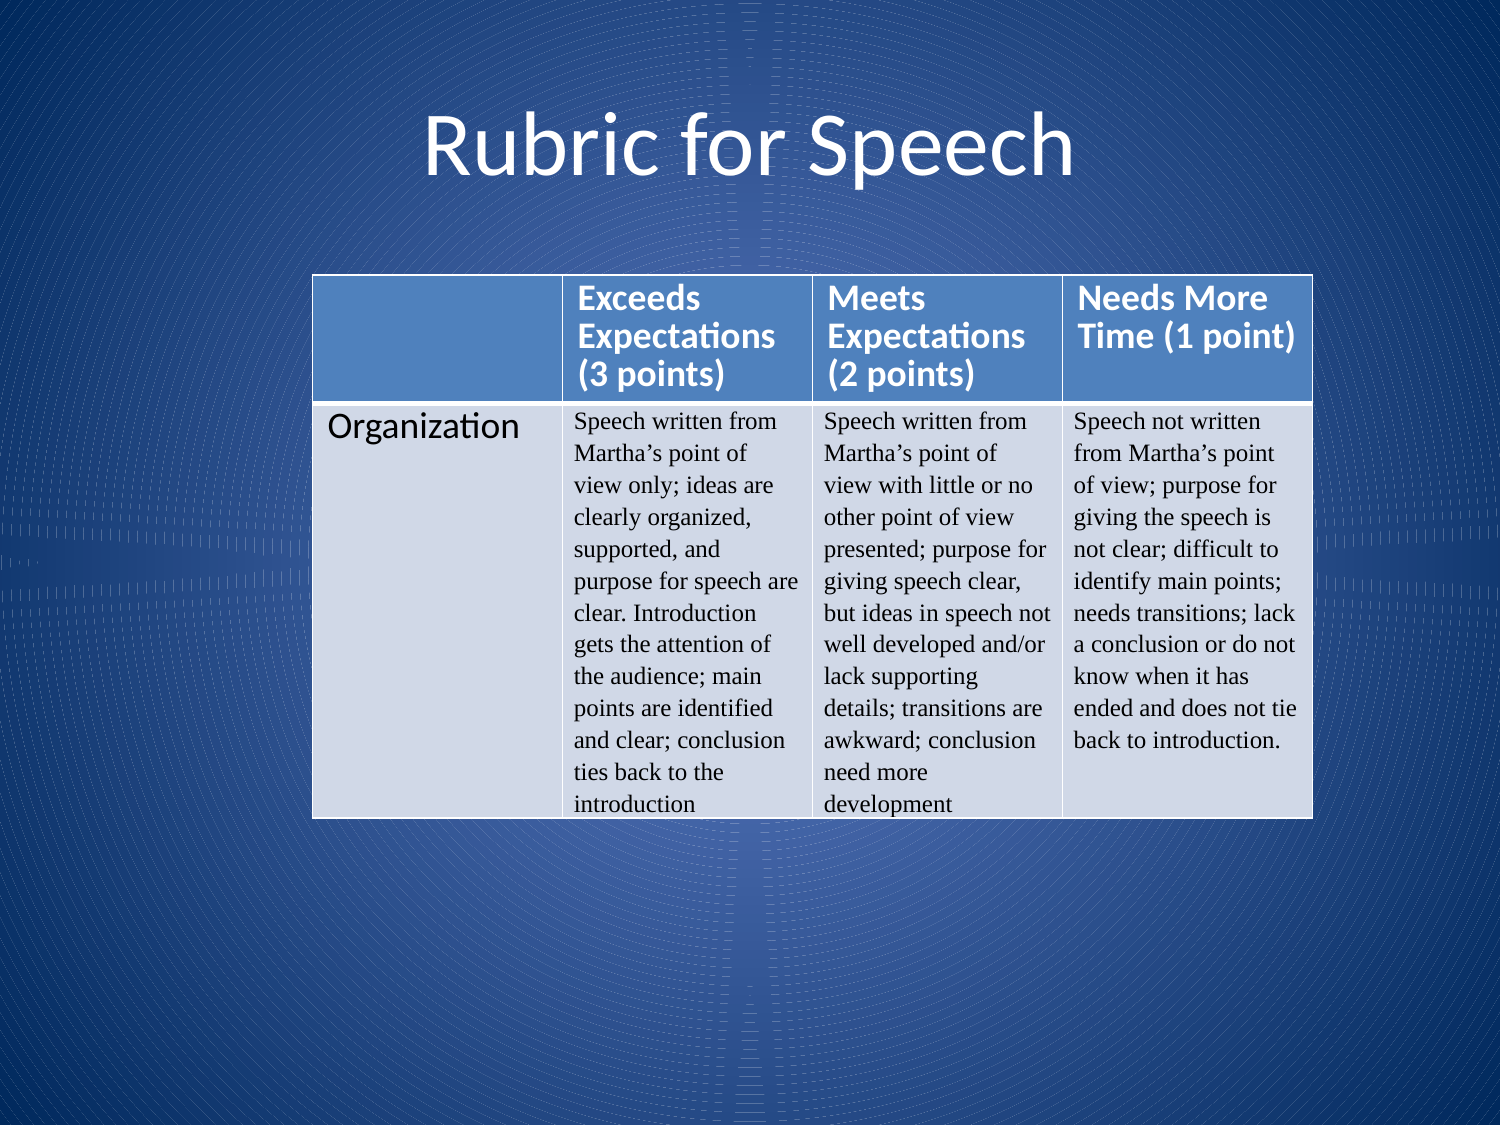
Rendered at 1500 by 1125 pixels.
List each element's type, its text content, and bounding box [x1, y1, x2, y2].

table_cell Organization [313, 406, 562, 817]
table_header Needs More Time (1 point) [1063, 276, 1312, 401]
title Rubric for Speech [75, 45, 1425, 233]
table_header Meets Expectations (2 points) [813, 276, 1062, 401]
table_cell Speech not written from Martha’s point of view; purpose for giving the speech is not clear; difficult to identify main points; needs transitions; lack a conclusion or do not know when it has ended and does not tie back to introduction. [1063, 406, 1312, 817]
table_header Exceeds Expectations (3 points) [563, 276, 812, 401]
table_header [313, 276, 562, 401]
table_cell Speech written from Martha’s point of view only; ideas are clearly organized, supported, and purpose for speech are clear. Introduction gets the attention of the audience; main points are identified and clear; conclusion ties back to the introduction [563, 406, 812, 817]
table_cell Speech written from Martha’s point of view with little or no other point of view presented; purpose for giving speech clear, but ideas in speech not well developed and/or lack supporting details; transitions are awkward; conclusion need more development [813, 406, 1062, 817]
